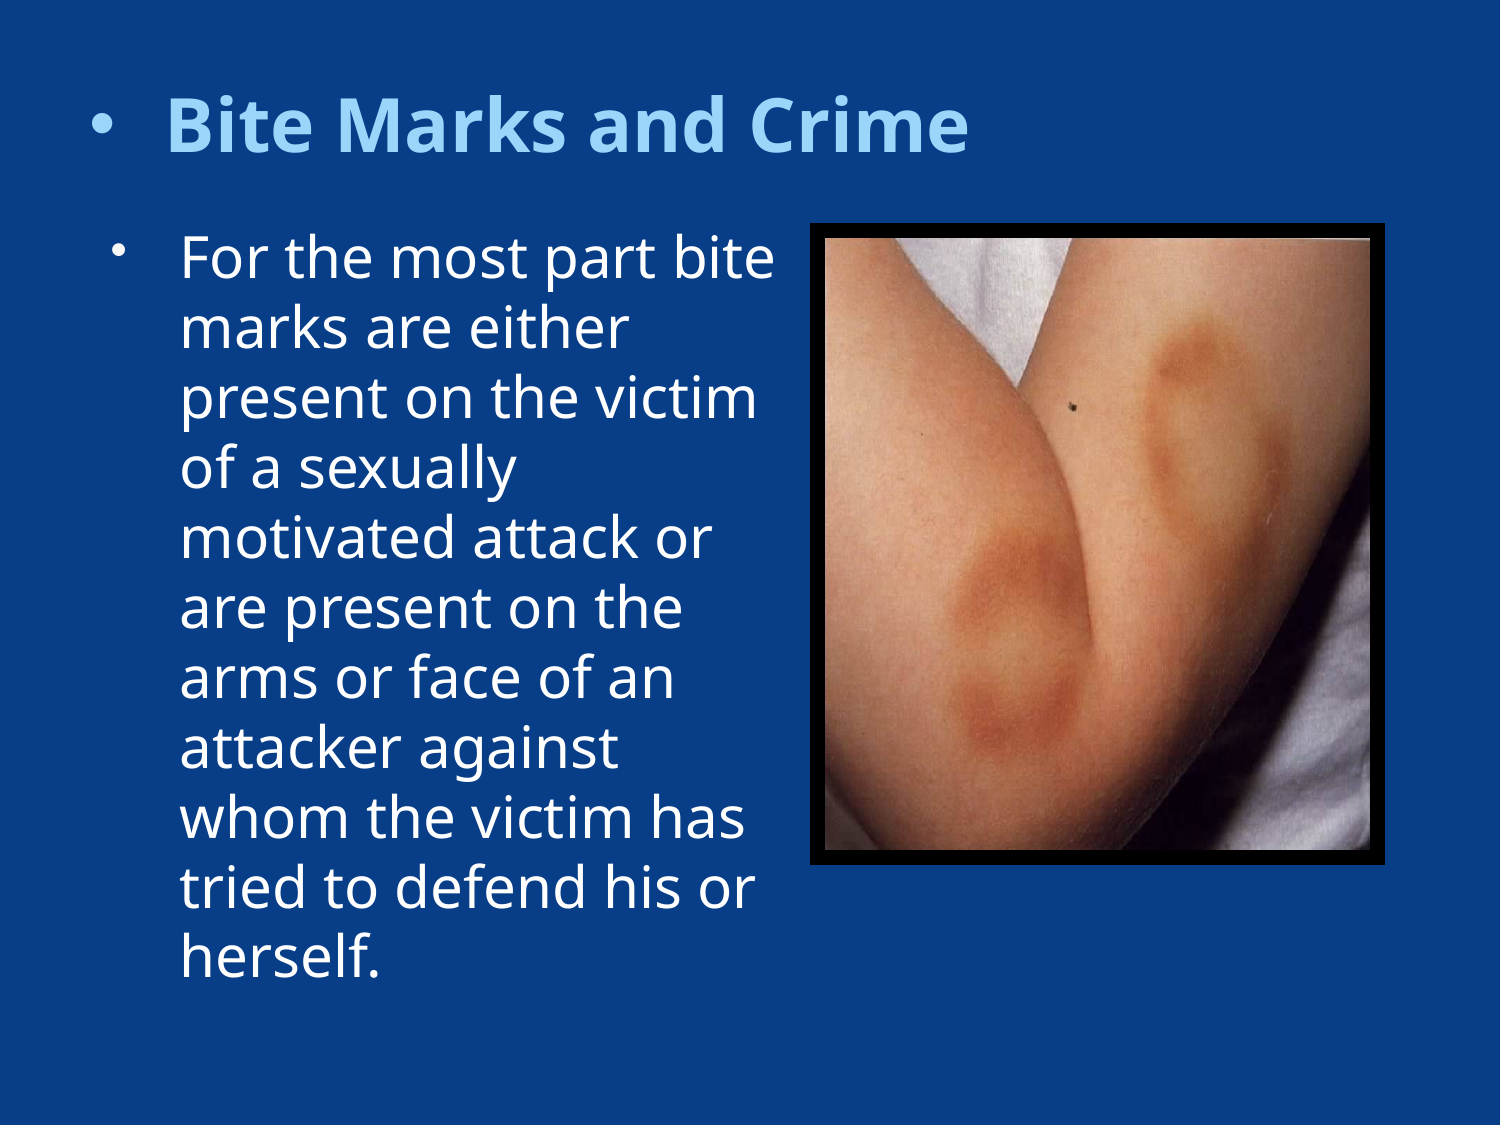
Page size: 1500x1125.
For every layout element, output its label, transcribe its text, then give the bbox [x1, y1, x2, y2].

picture [824, 237, 1371, 851]
title Bite Marks and Crime [75, 45, 1425, 200]
list For the most part bite marks are either present on the victim of a sexually motivated attack or are present on the arms or face of an attacker against whom the victim has tried to defend his or herself. [75, 212, 800, 863]
